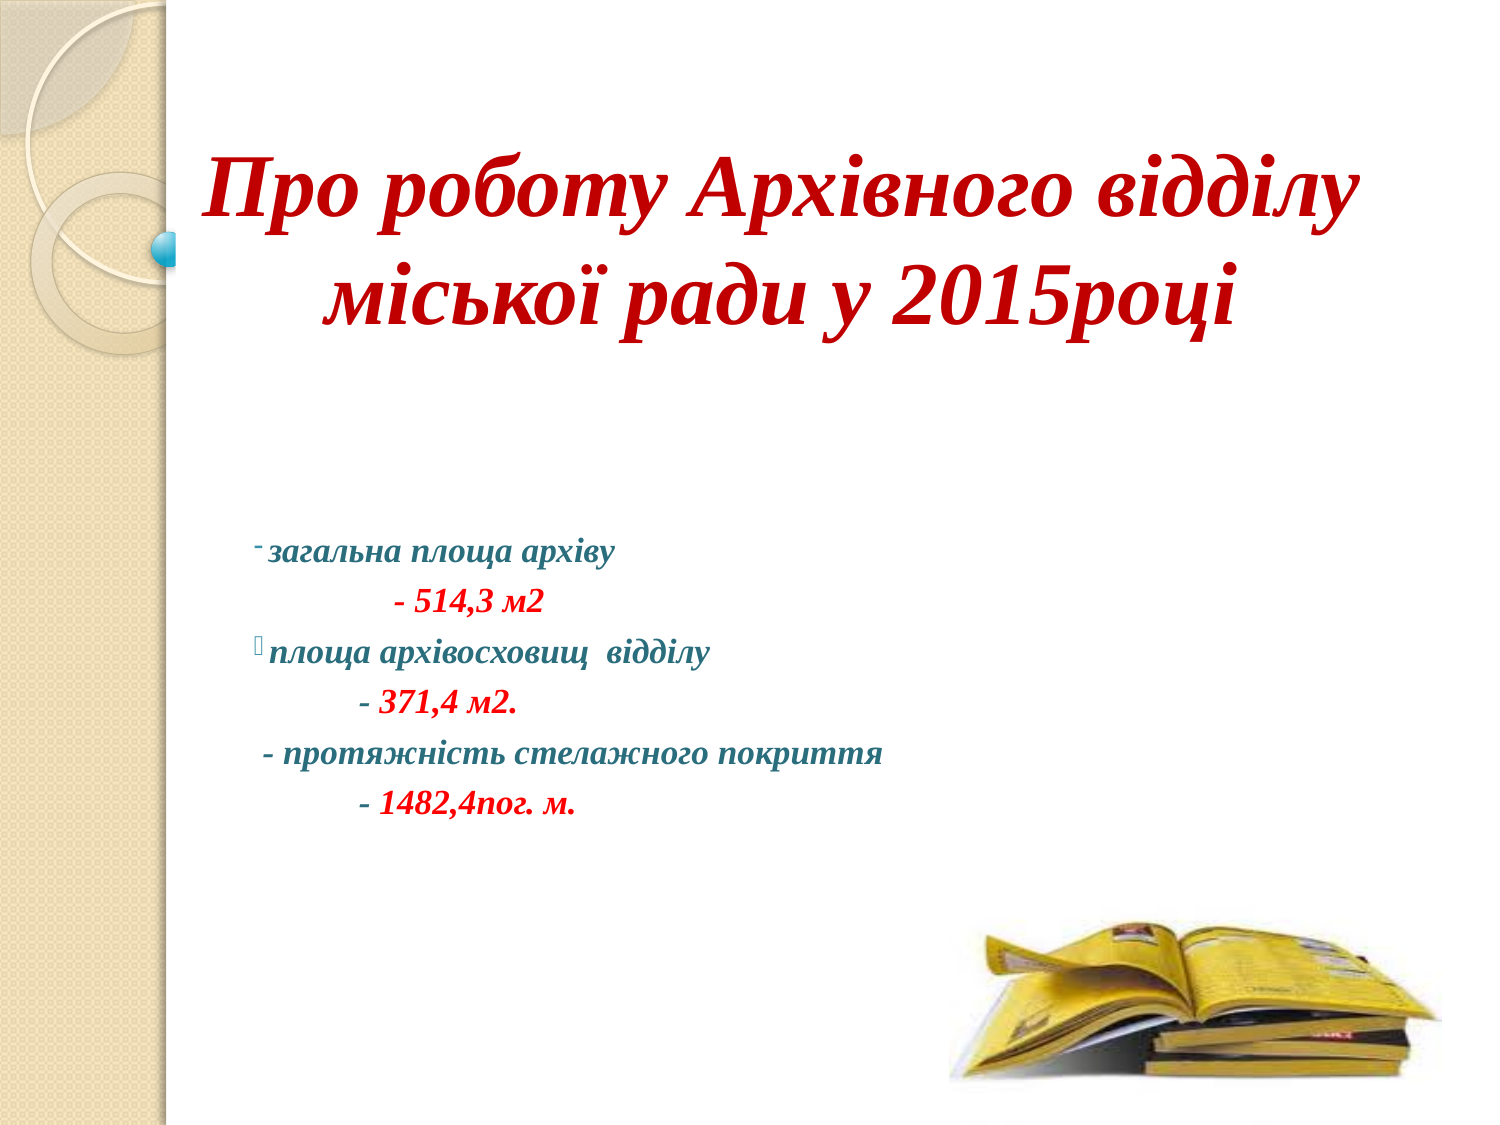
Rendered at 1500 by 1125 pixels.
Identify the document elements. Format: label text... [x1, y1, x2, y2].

picture [948, 866, 1442, 1125]
title Про роботу Архівного відділу міської ради у 2015році [175, 93, 1388, 457]
subtitle загальна площа архіву - 514,3 м2 площа архівосховищ відділу - 371,4 м2. - протяжність стелажного покриття - 1482,4пог. м. [234, 527, 1020, 832]
